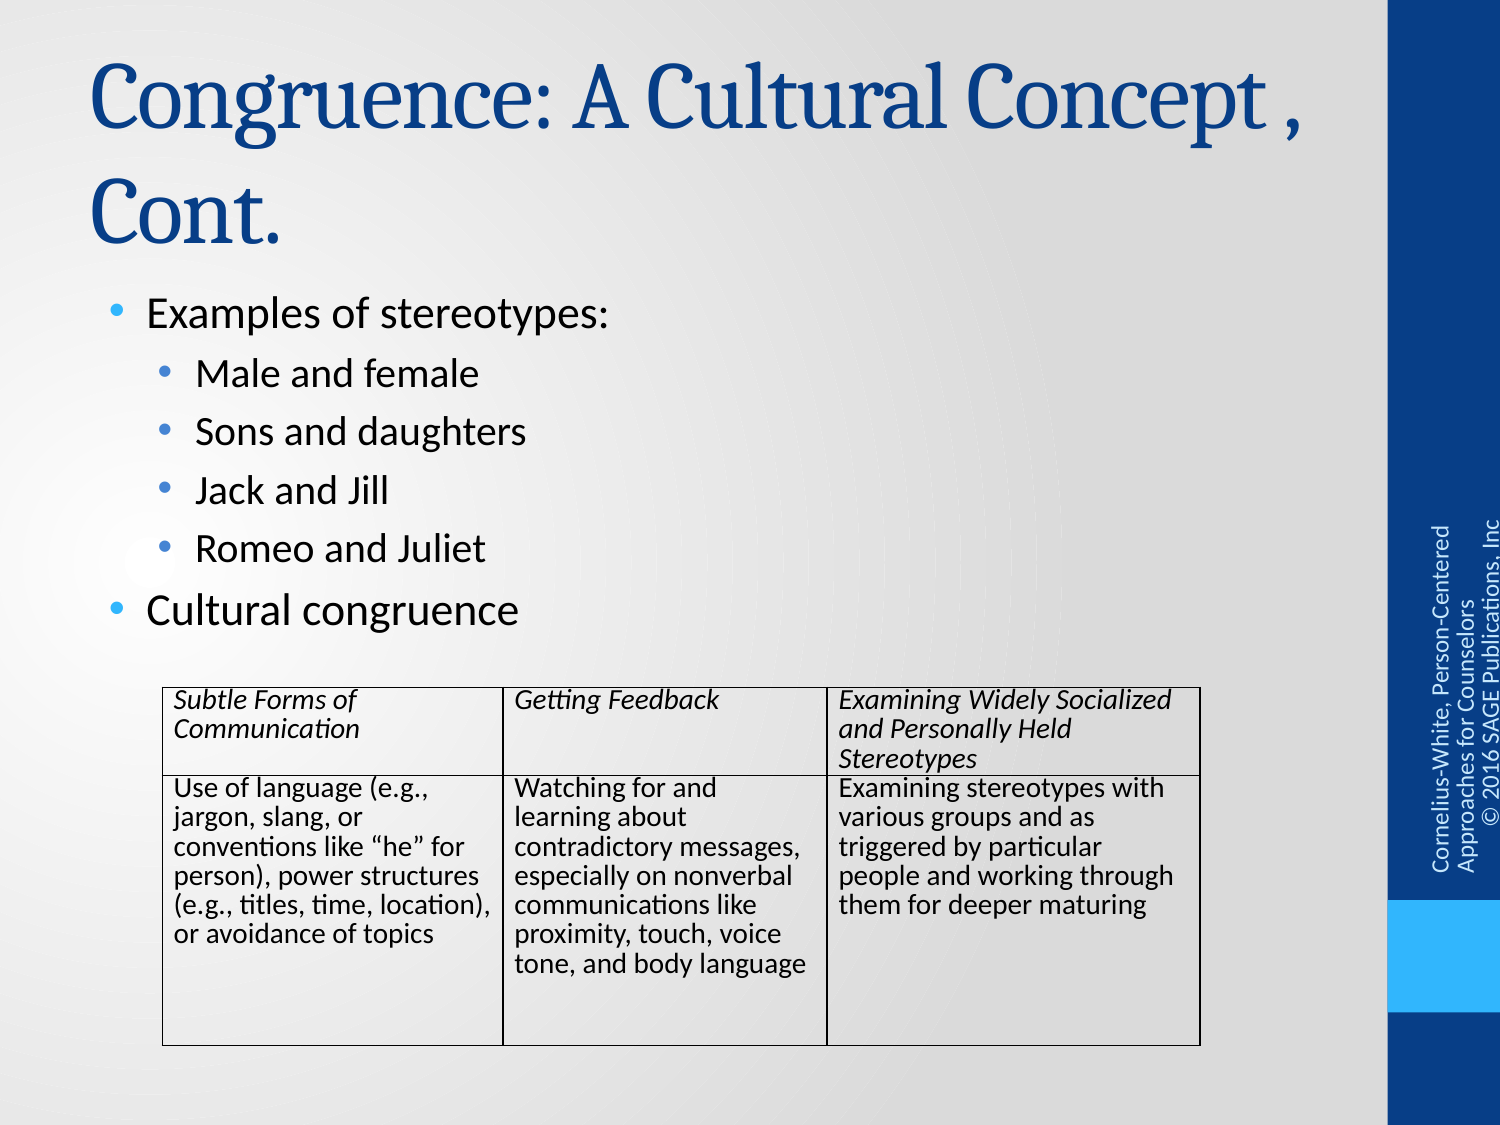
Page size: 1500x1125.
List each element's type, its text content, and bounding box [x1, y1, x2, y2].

table_header Getting Feedback [504, 688, 826, 775]
table_cell Watching for and learning about contradictory messages, especially on nonverbal communications like proximity, touch, voice tone, and body language [504, 776, 826, 1045]
footer Cornelius-White, Person-Centered Approaches for Counselors © 2016 SAGE Publications, Inc. [1408, 500, 1469, 889]
table_header Subtle Forms of Communication [163, 688, 502, 775]
table_header Examining Widely Socialized and Personally Held Stereotypes [828, 688, 1199, 775]
list Examples of stereotypes: Male and female Sons and daughters Jack and Jill Romeo and Juliet Cultural congruence [75, 275, 1325, 1088]
table_cell Examining stereotypes with various groups and as triggered by particular people and working through them for deeper maturing [828, 776, 1199, 1045]
title Congruence: A Cultural Concept , Cont. [75, 45, 1325, 250]
table_cell Use of language (e.g., jargon, slang, or conventions like “he” for person), power structures (e.g., titles, time, location), or avoidance of topics [163, 776, 502, 1045]
